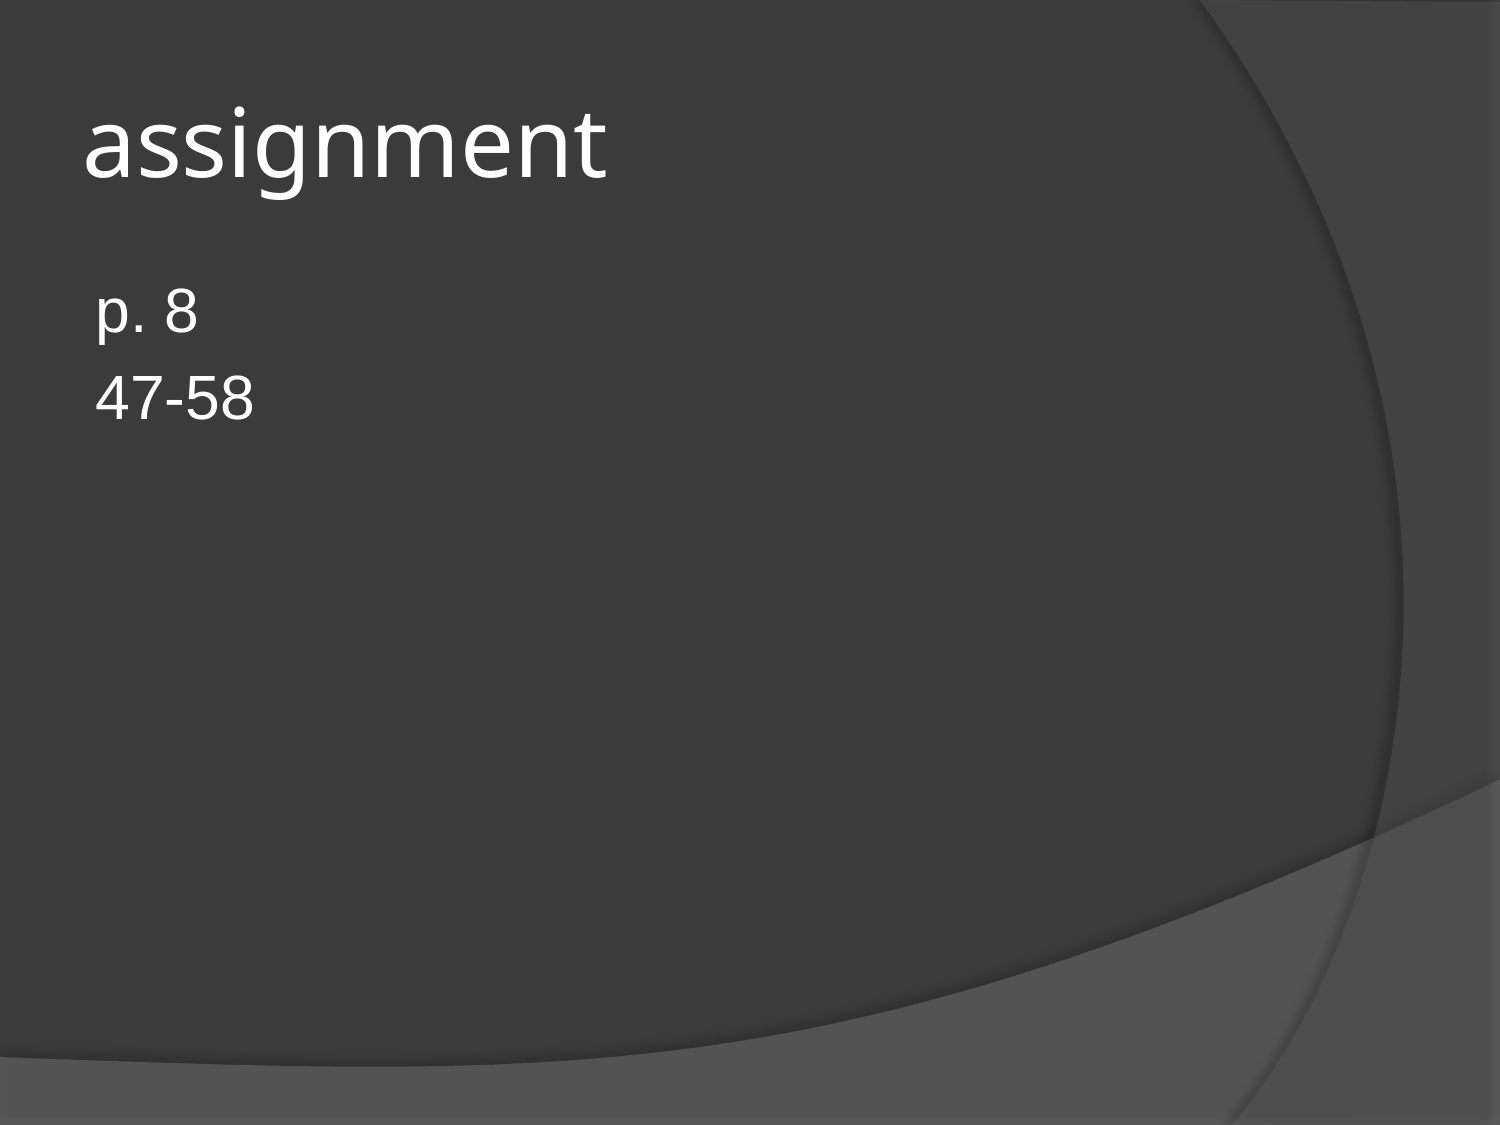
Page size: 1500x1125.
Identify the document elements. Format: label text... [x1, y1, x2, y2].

title assignment [75, 45, 1300, 233]
list p. 8 47-58 [75, 262, 1300, 1005]
